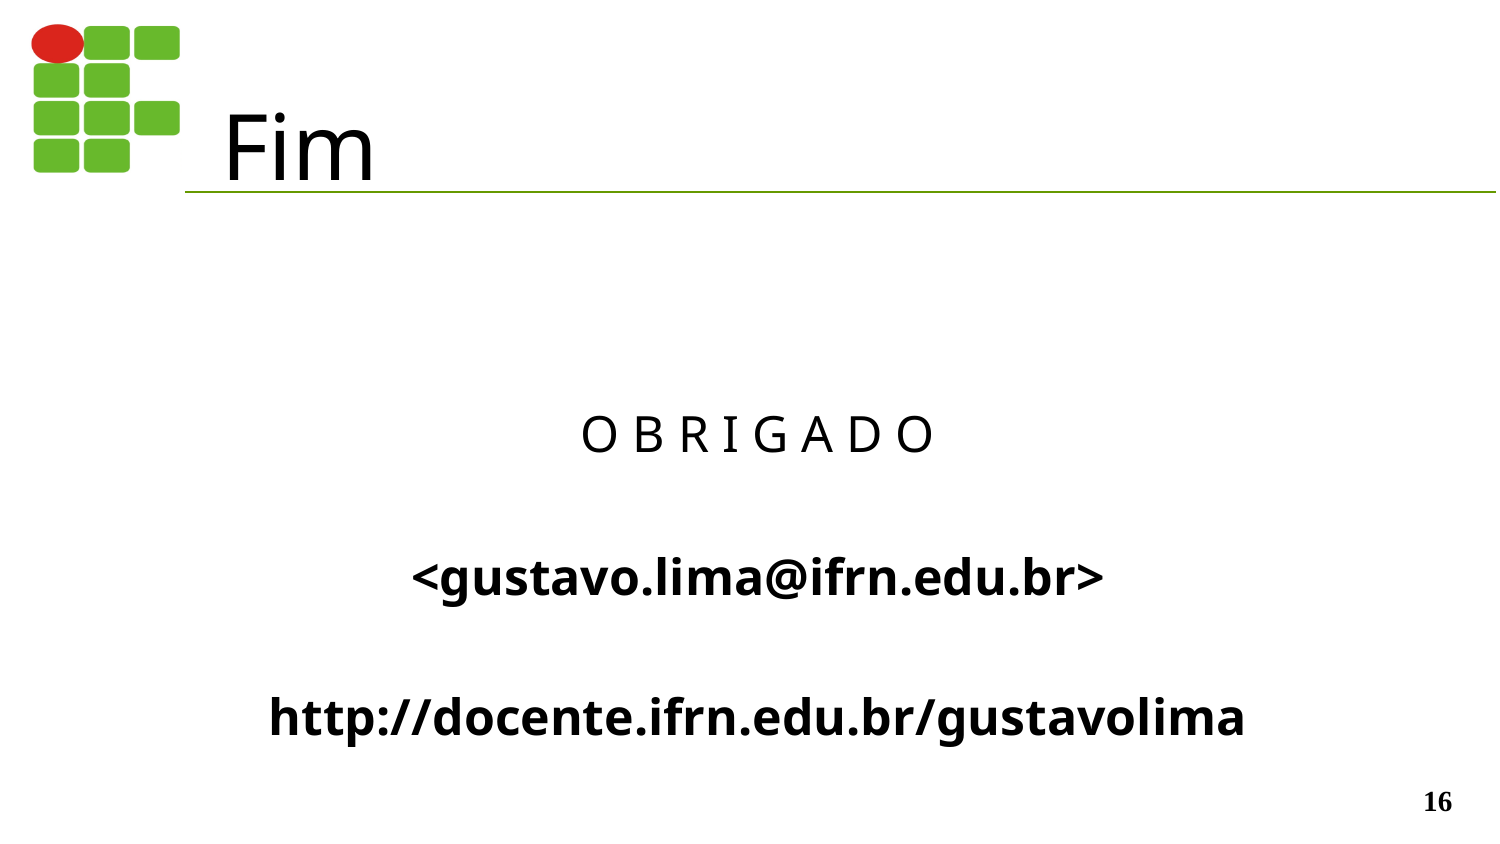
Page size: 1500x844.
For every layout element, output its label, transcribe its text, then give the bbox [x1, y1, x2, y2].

title Fim [206, 26, 1468, 207]
text_box ‹#› [1155, 768, 1468, 825]
list O B R I G A D O <gustavo.lima@ifrn.edu.br> http://docente.ifrn.edu.br/gustavolima [46, 248, 1469, 755]
picture [29, 23, 182, 174]
